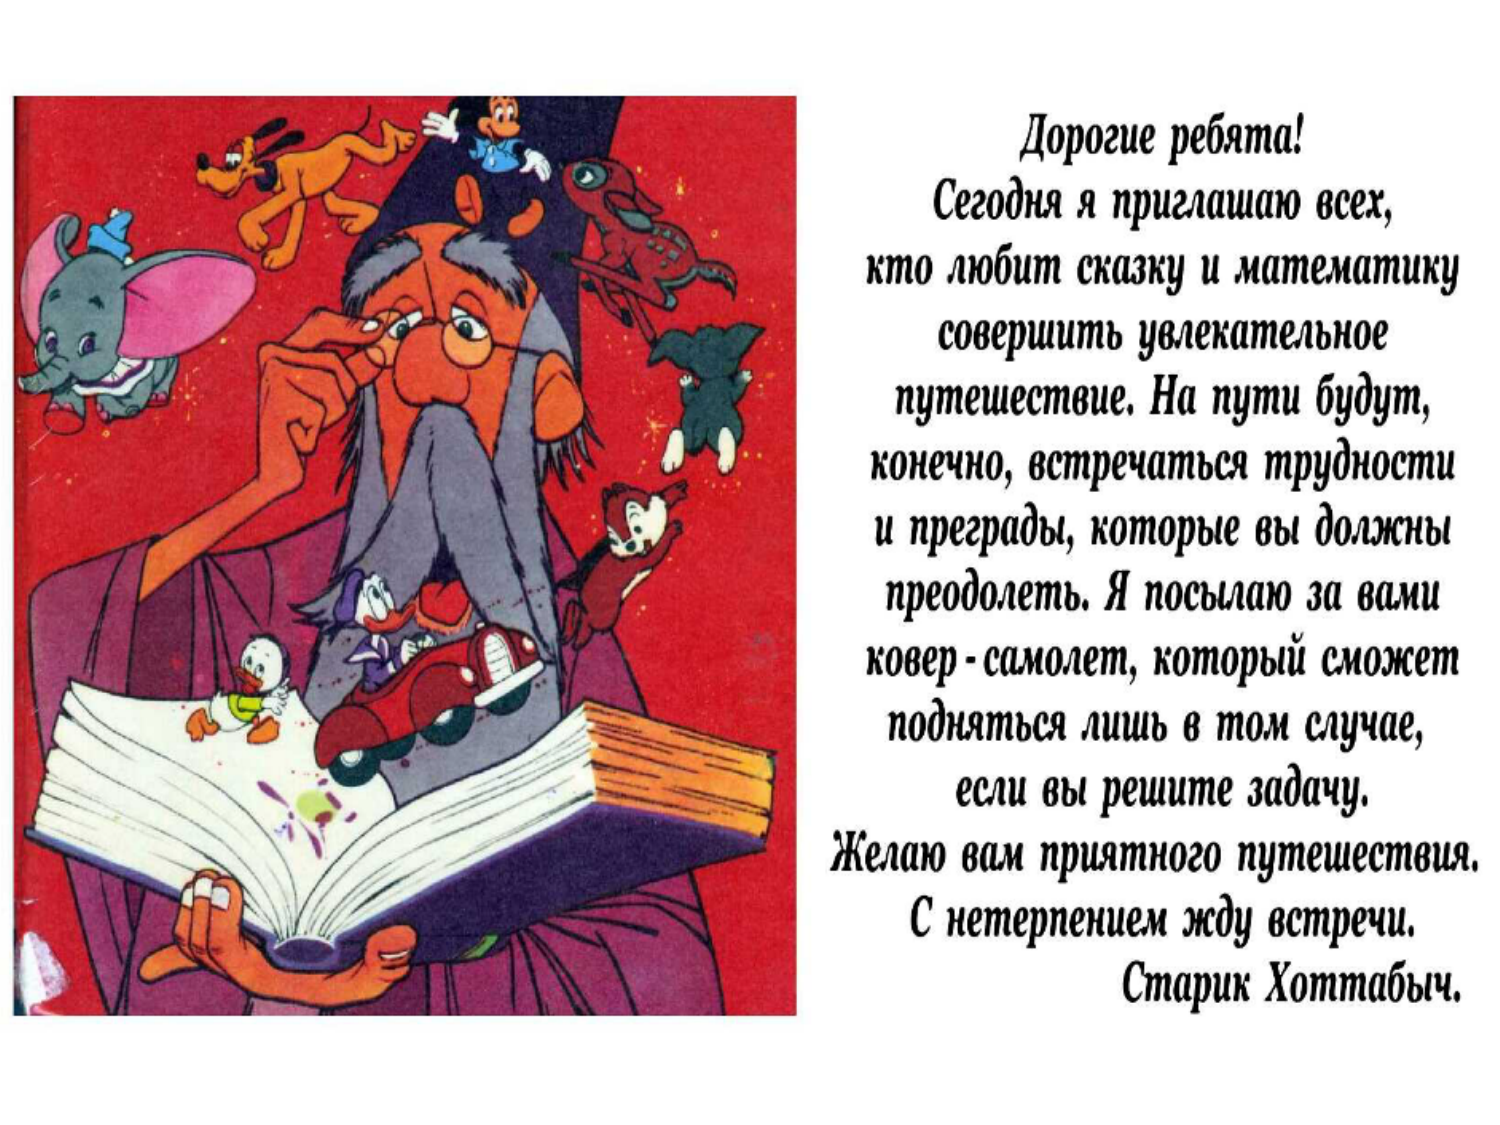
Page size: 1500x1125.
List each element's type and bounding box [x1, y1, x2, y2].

list [0, 0, 1500, 1125]
